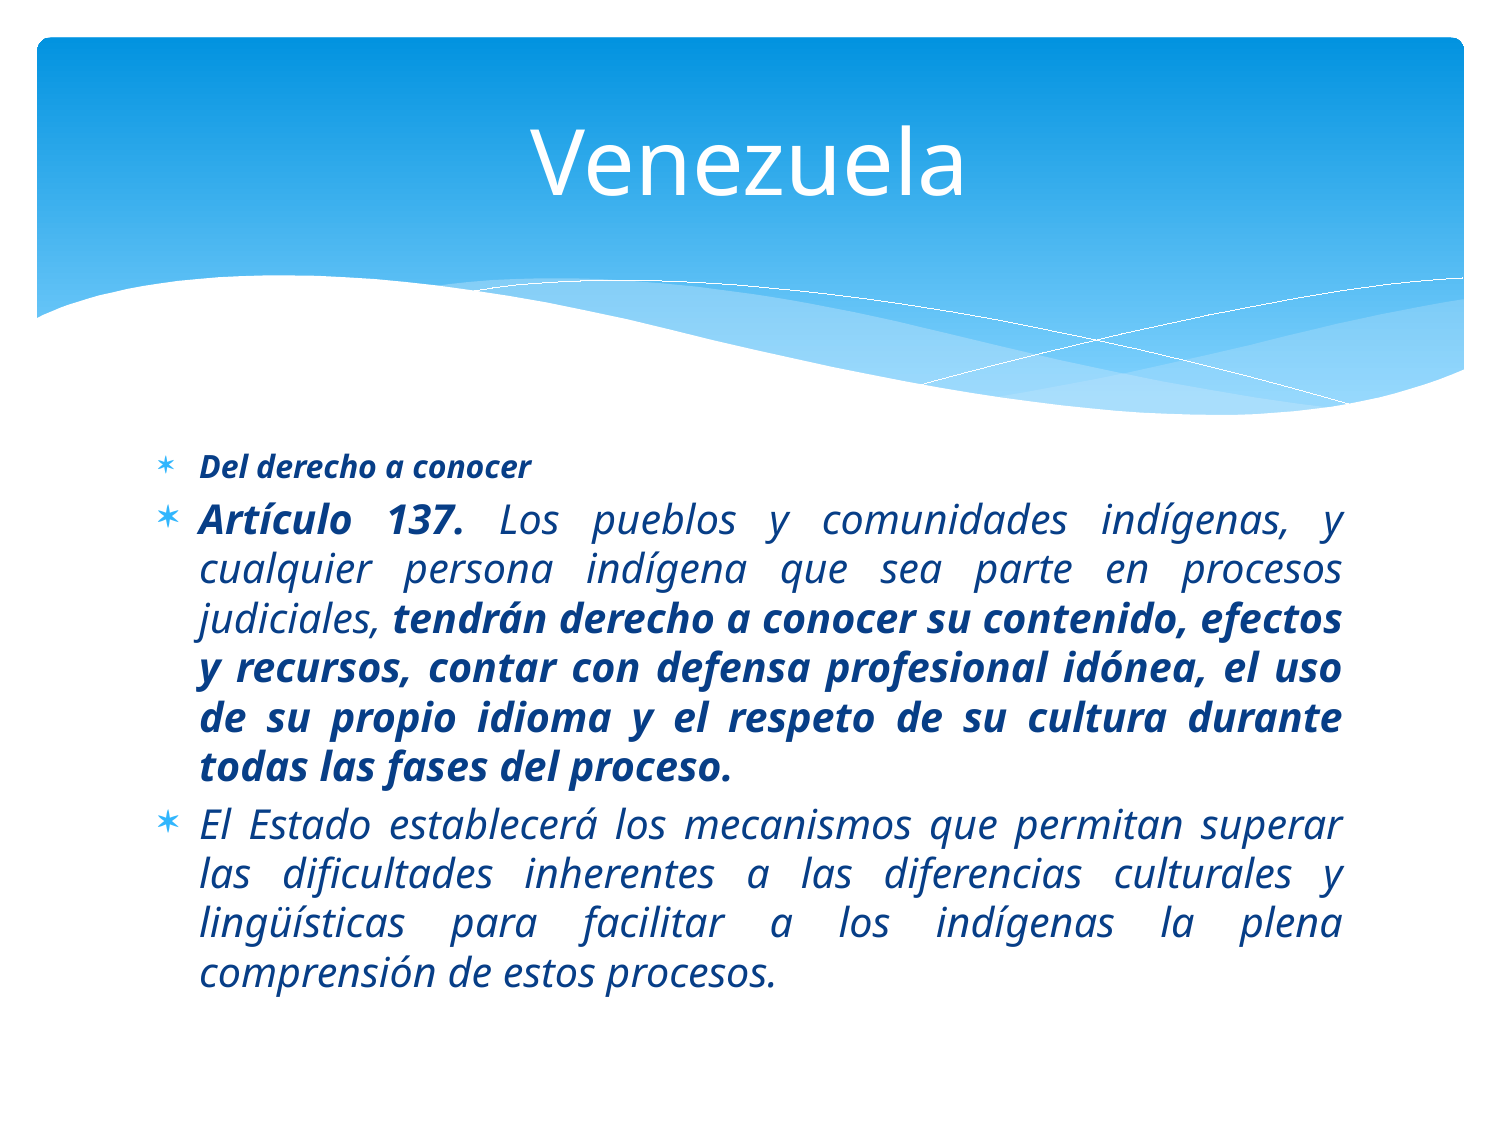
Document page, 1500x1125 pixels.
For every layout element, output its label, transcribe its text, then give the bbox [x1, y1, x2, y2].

title Venezuela [75, 55, 1425, 261]
list Del derecho a conocer Artículo 137. Los pueblos y comunidades indígenas, y cualquier persona indígena que sea parte en procesos judiciales, tendrán derecho a conocer su contenido, efectos y recursos, contar con defensa profesional idónea, el uso de su propio idioma y el respeto de su cultura durante todas las fases del proceso. El Estado establecerá los mecanismos que permitan superar las dificultades inherentes a las diferencias culturales y lingüísticas para facilitar a los indígenas la plena comprensión de estos procesos. [143, 438, 1359, 1005]
